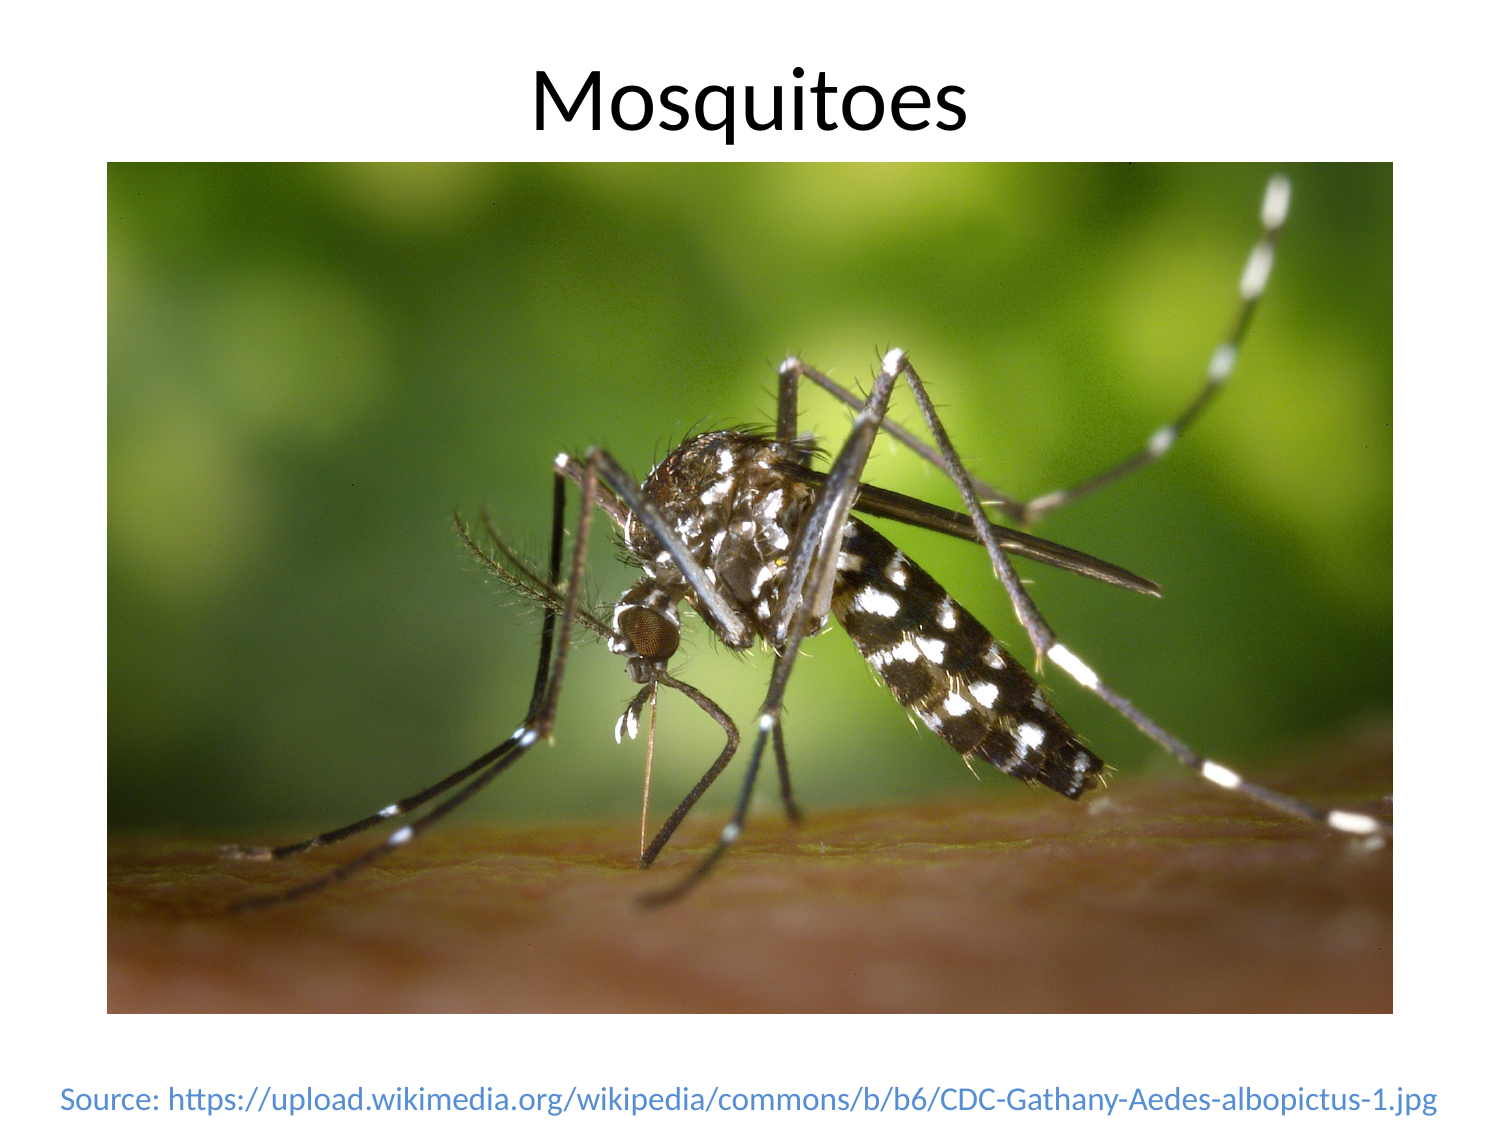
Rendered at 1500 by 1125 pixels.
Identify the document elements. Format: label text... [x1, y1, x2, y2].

text_box Source: https://upload.wikimedia.org/wikipedia/commons/b/b6/CDC-Gathany-Aedes-albopictus-1.jpg [0, 1069, 1500, 1125]
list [107, 162, 1393, 1015]
title Mosquitoes [75, 0, 1425, 188]
